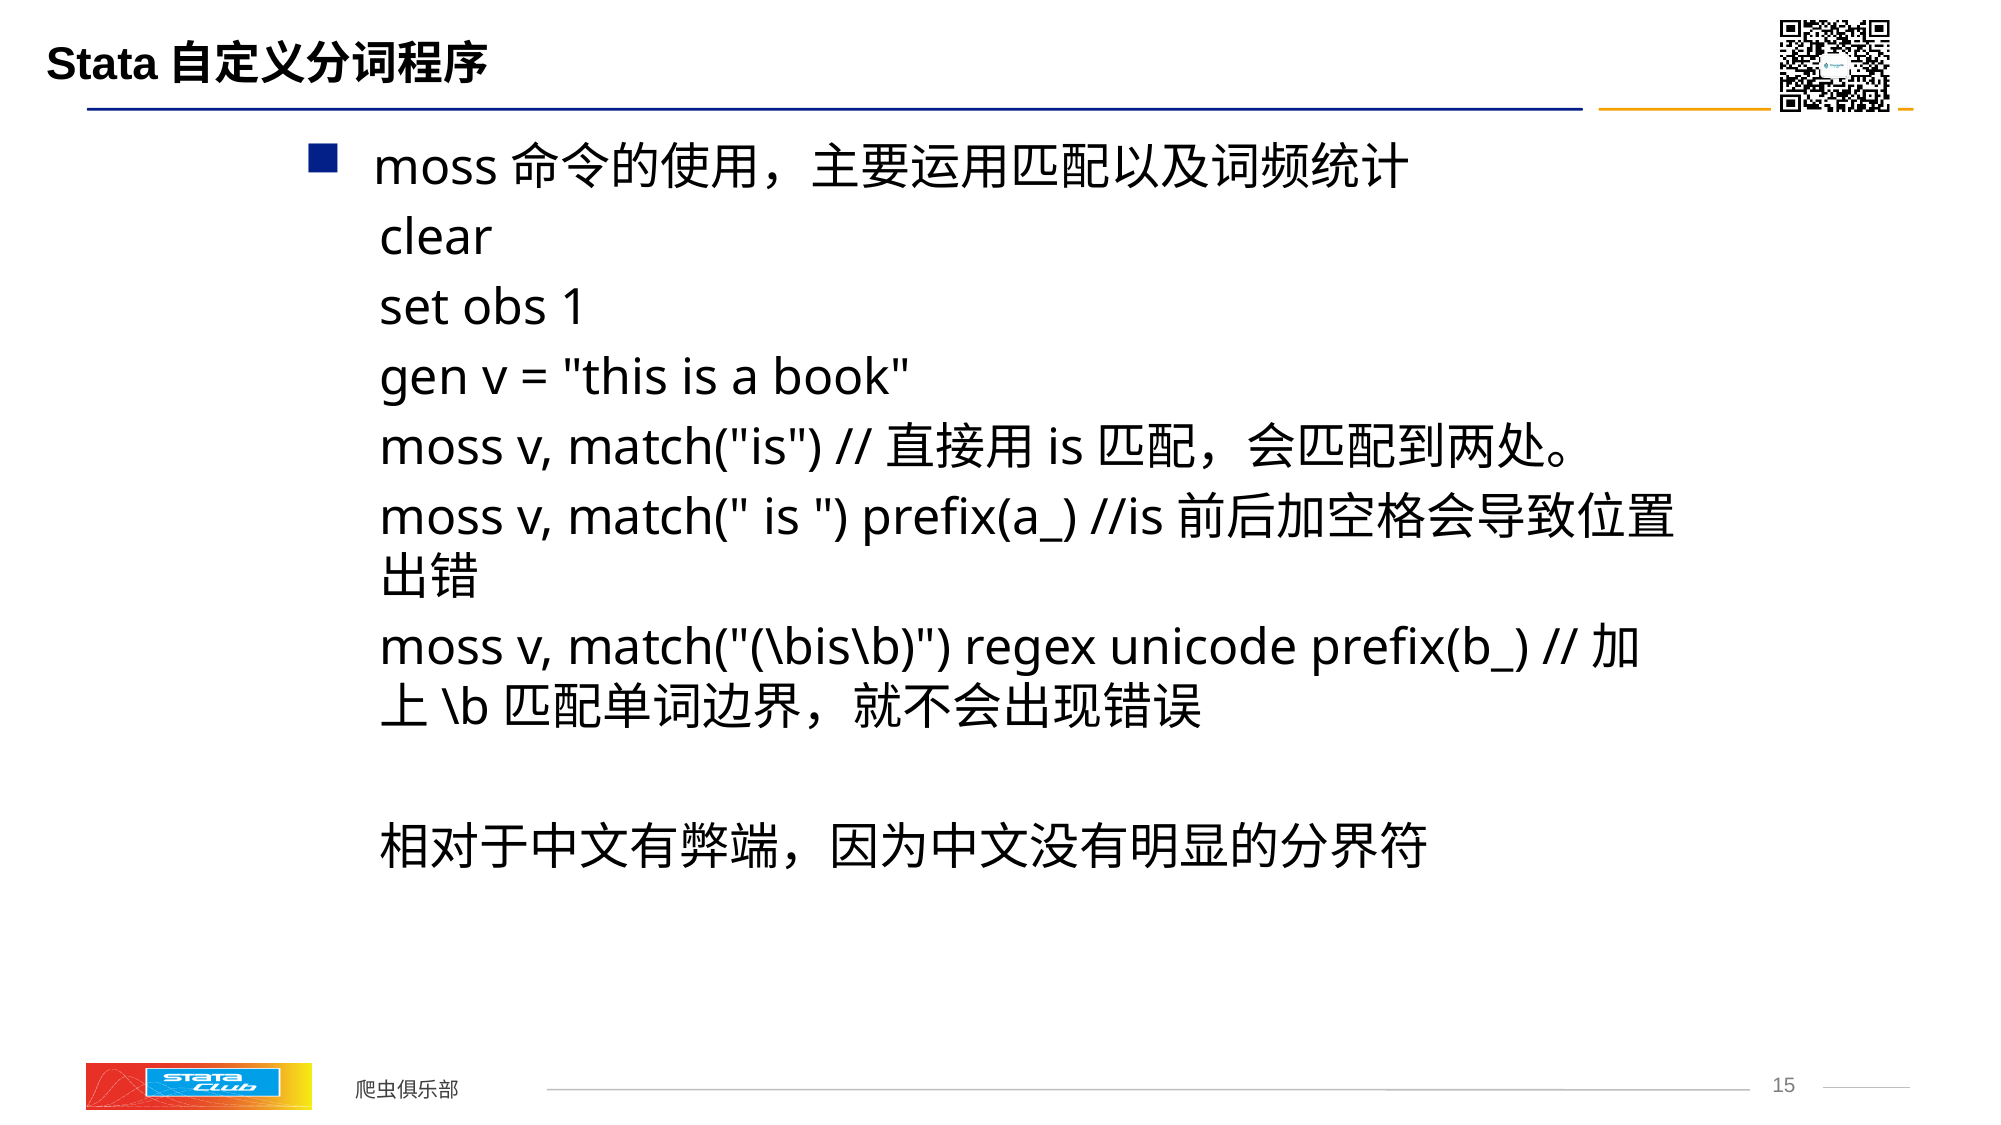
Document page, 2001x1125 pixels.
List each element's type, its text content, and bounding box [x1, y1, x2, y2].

list moss命令的使用，主要运用匹配以及词频统计 clear set obs 1 gen v = "this is a book" moss v, match("is") //直接用is匹配，会匹配到两处。 moss v, match(" is ") prefix(a_) //is前后加空格会导致位置出错 moss v, match("(\bis\b)") regex unicode prefix(b_) //加上\b匹配单词边界，就不会出现错误 相对于中文有弊端，因为中文没有明显的分界符 [289, 126, 1704, 979]
picture [86, 1063, 312, 1110]
picture [1771, 12, 1898, 119]
title Stata自定义分词程序 [30, 25, 1851, 97]
